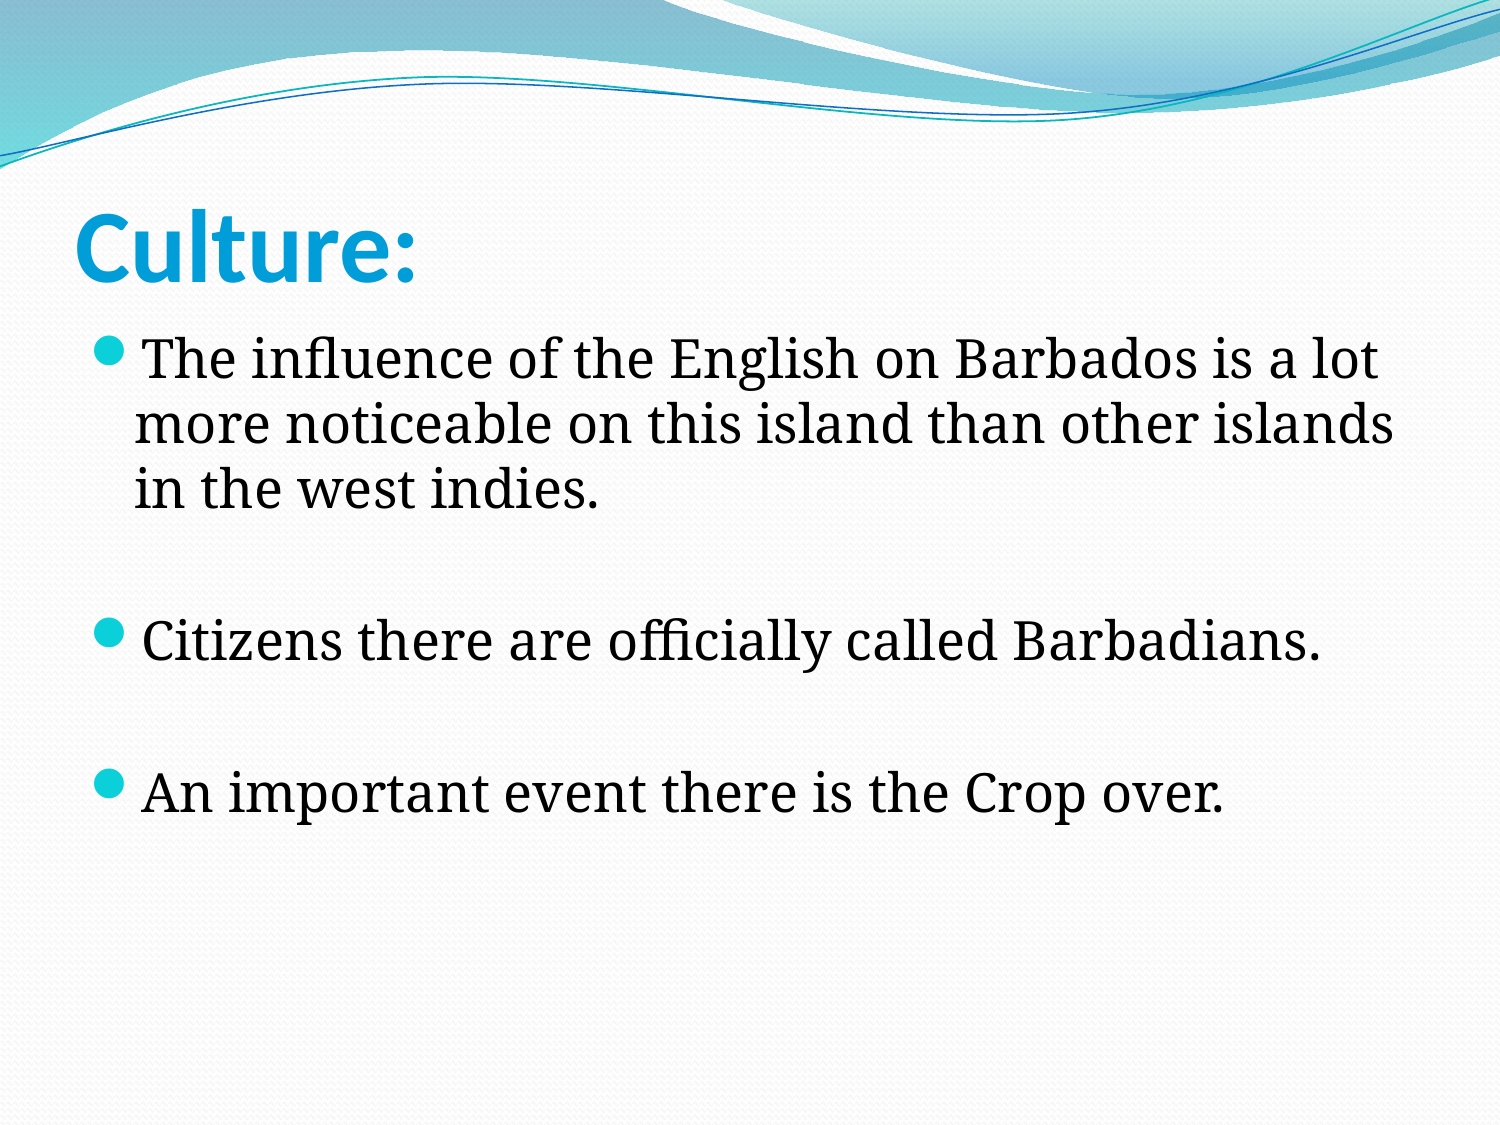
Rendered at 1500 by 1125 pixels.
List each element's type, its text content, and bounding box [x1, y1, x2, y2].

title Culture: [75, 115, 1425, 303]
list The influence of the English on Barbados is a lot more noticeable on this island than other islands in the west indies. Citizens there are officially called Barbadians. An important event there is the Crop over. [75, 317, 1425, 1038]
